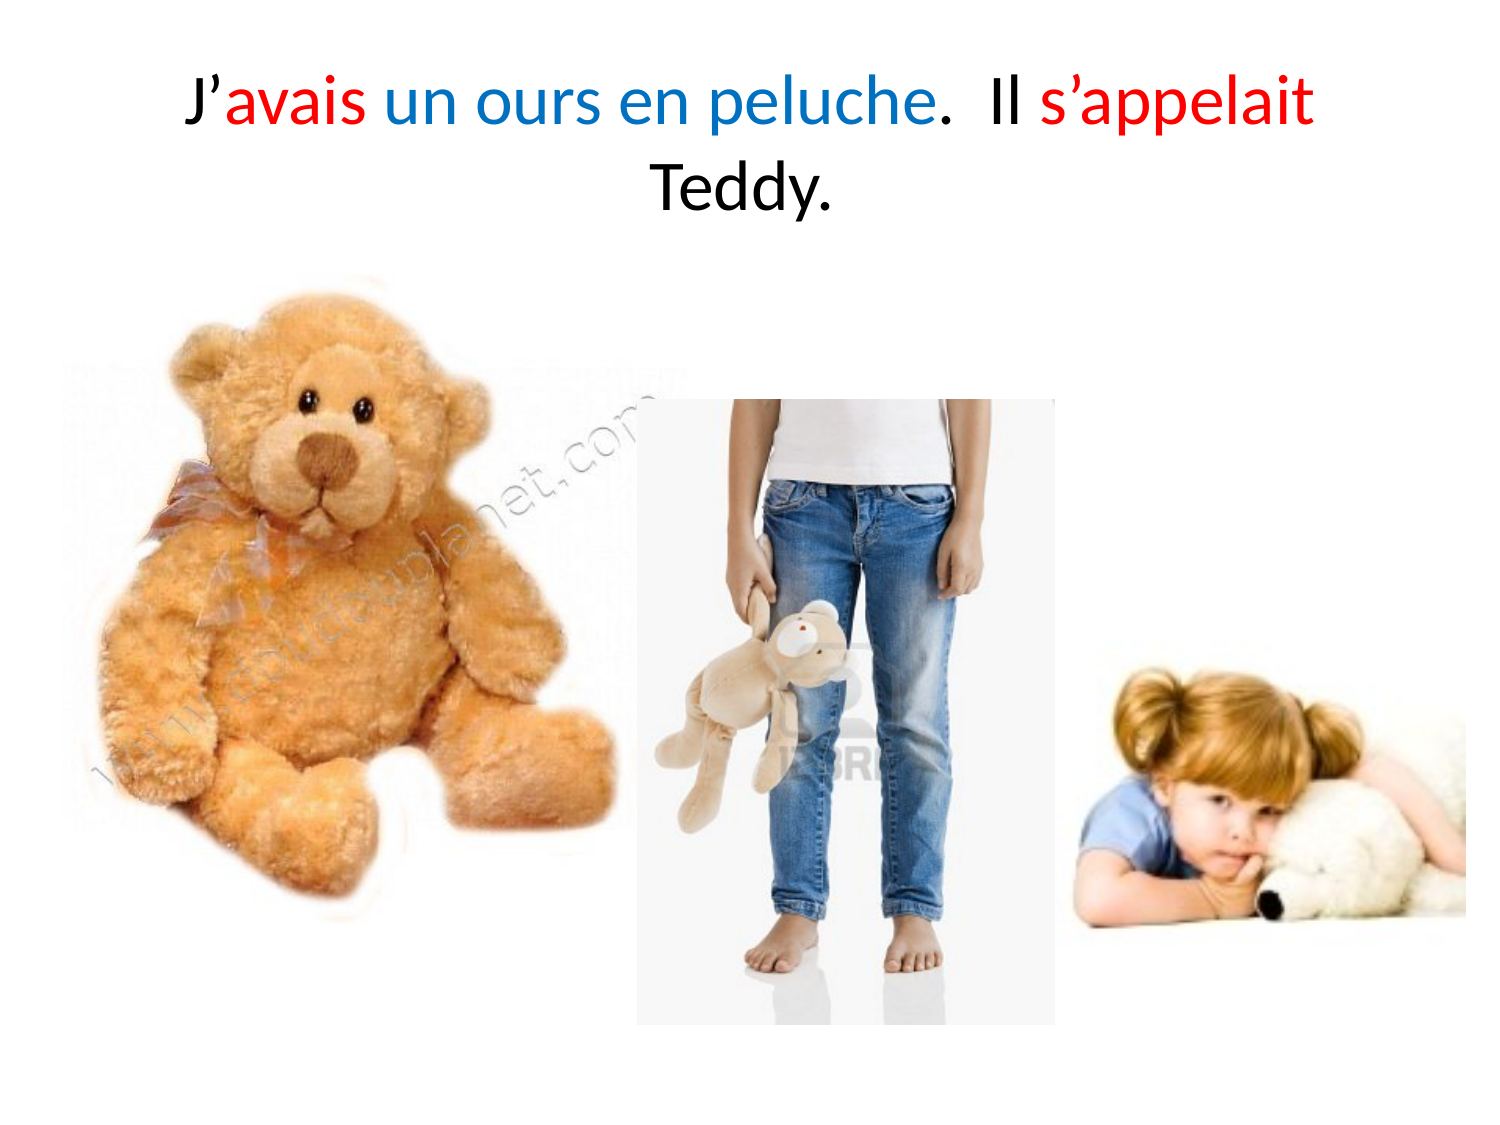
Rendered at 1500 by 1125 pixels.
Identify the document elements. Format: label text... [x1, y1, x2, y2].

picture [62, 262, 1466, 1026]
title J’avais un ours en peluche. Il s’appelait Teddy. [75, 45, 1425, 233]
